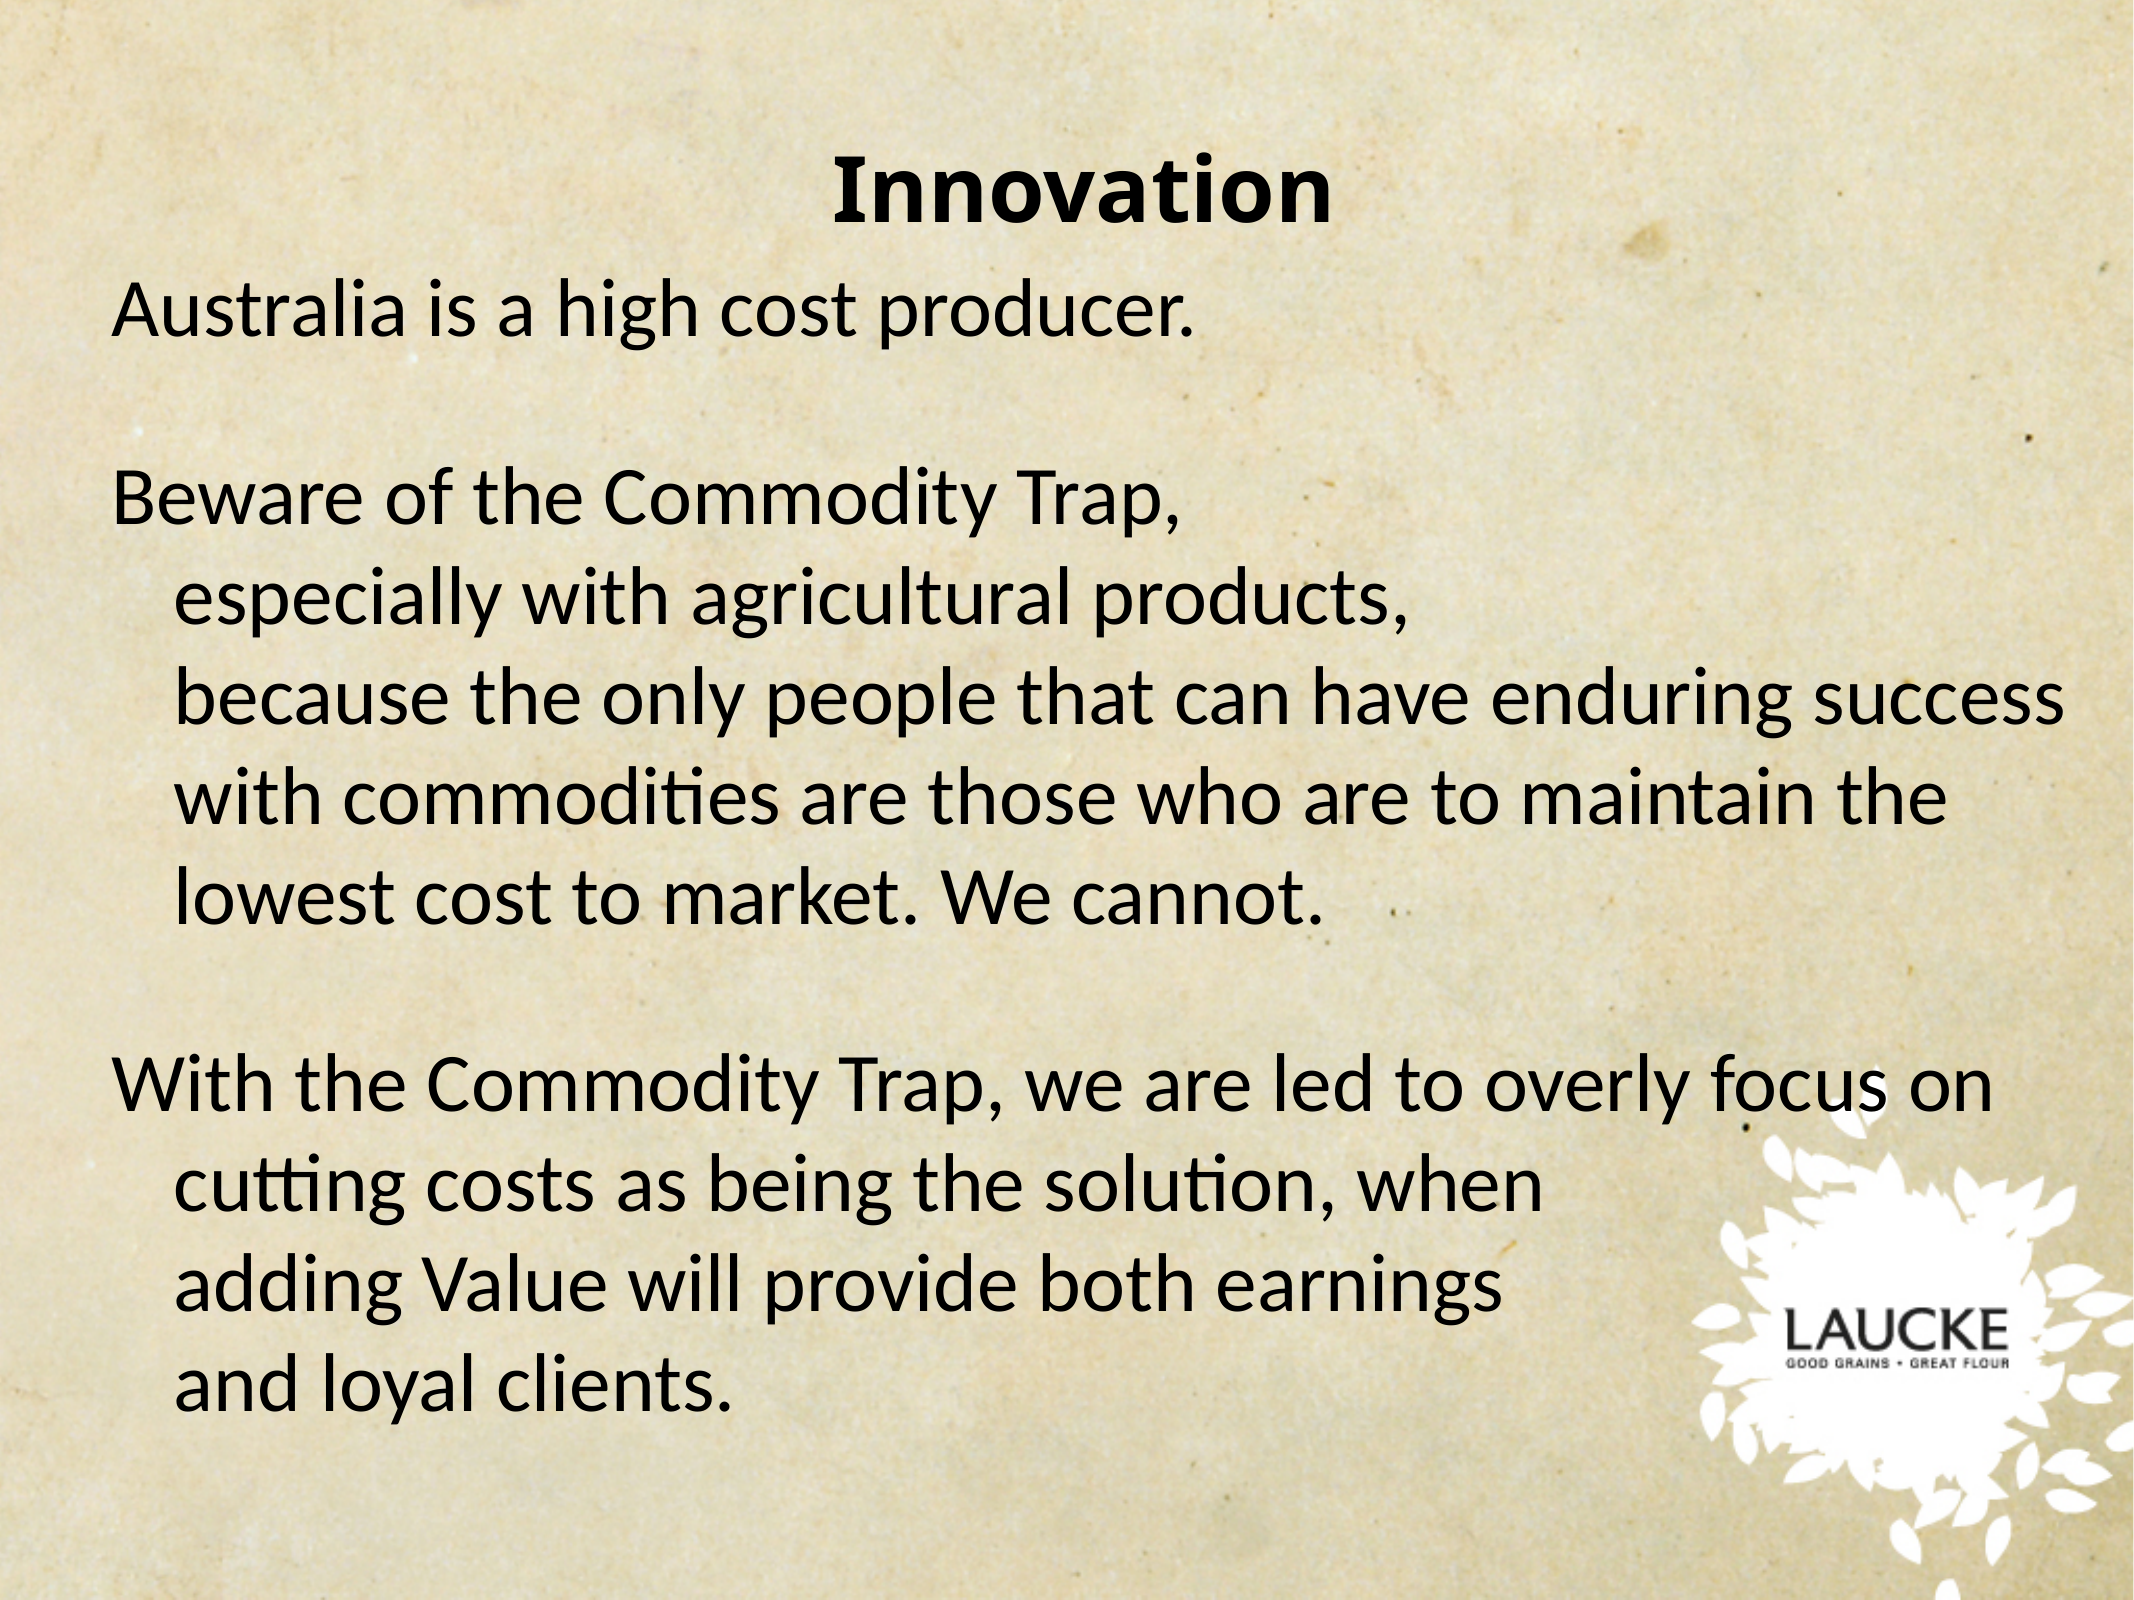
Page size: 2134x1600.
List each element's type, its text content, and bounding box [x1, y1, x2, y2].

picture [0, 0, 2134, 1600]
text_box Australia is a high cost producer. Beware of the Commodity Trap, especially with agricultural products, because the only people that can have enduring success with commodities are those who are to maintain the lowest cost to market. We cannot. With the Commodity Trap, we are led to overly focus on cutting costs as being the solution, when adding Value will provide both earnings and loyal clients. [103, 292, 2076, 1486]
text_box [86, 256, 2059, 1393]
text_box Innovation [97, 55, 2071, 292]
